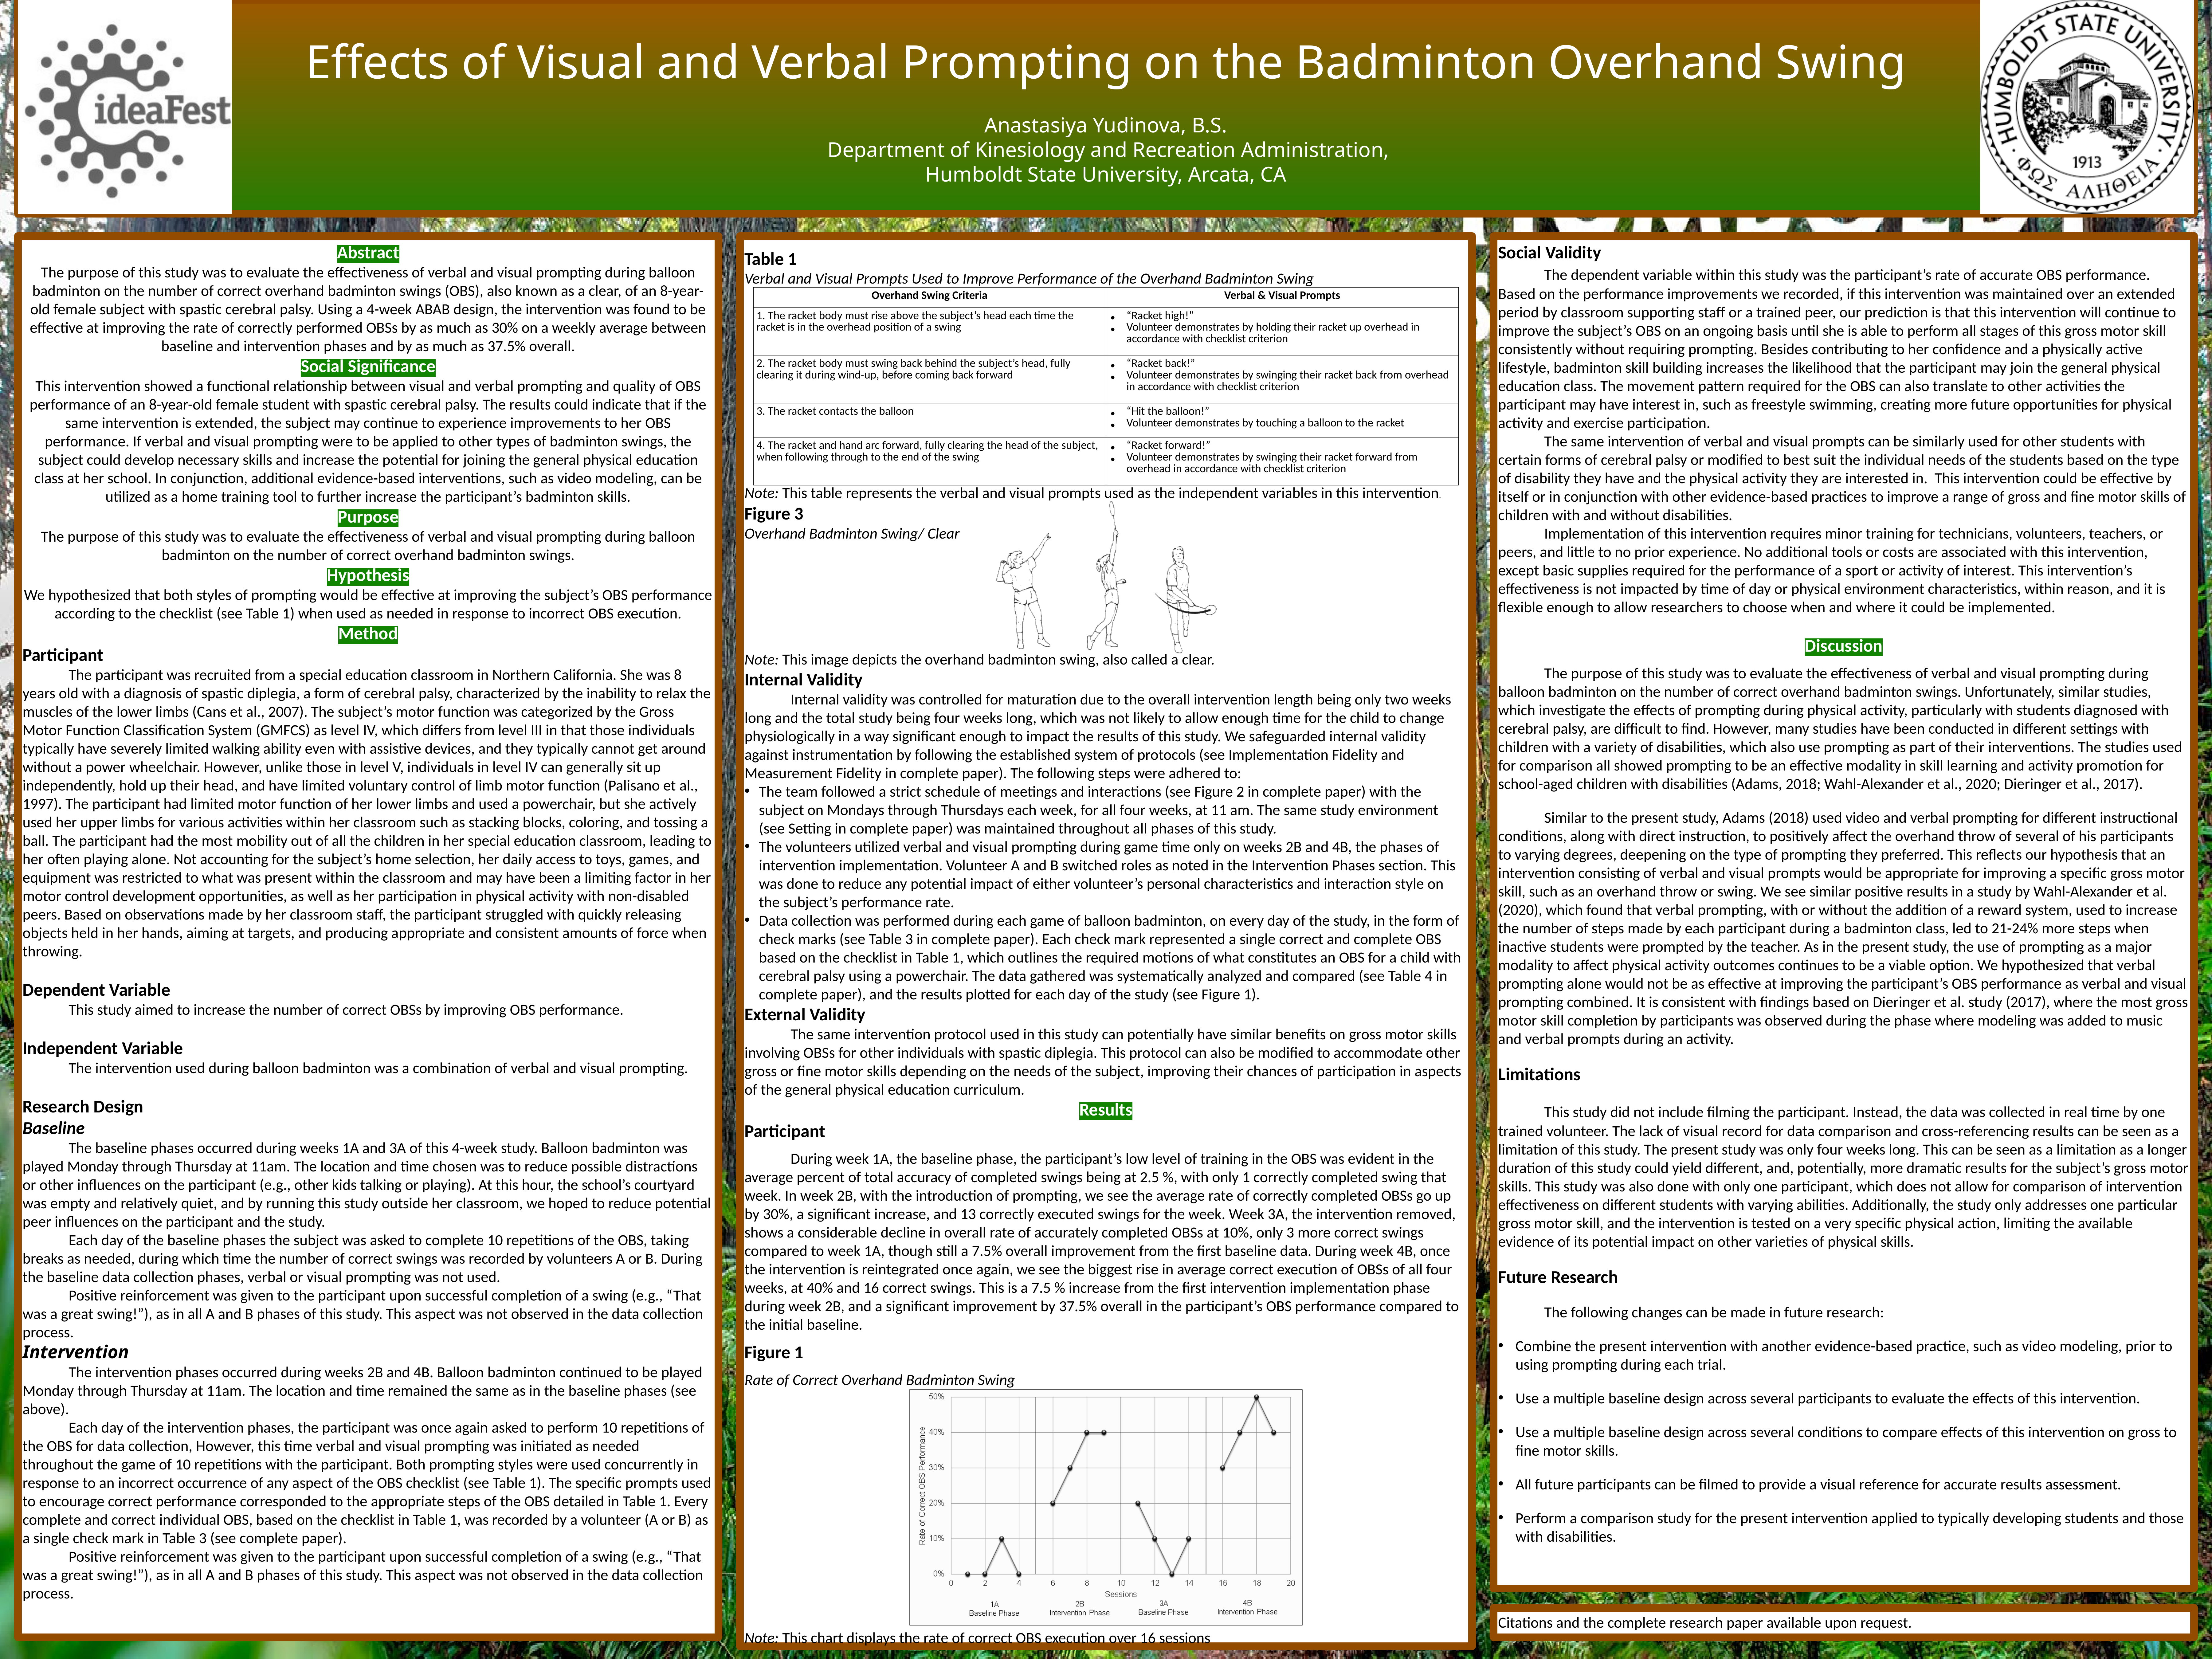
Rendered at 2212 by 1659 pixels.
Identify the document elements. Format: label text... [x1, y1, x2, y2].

picture [0, 0, 2212, 1659]
text_box [1516, 261, 1526, 294]
table_cell 1. The racket body must rise above the subject’s head each time the racket is in the overhead position of a swing [754, 308, 1106, 355]
table_cell 2. The racket body must swing back behind the subject’s head, fully clearing it during wind-up, before coming back forward [754, 355, 1106, 403]
text_box Social Validity The dependent variable within this study was the participant’s rate of accurate OBS performance. Based on the performance improvements we recorded, if this intervention was maintained over an extended period by classroom supporting staff or a trained peer, our prediction is that this intervention will continue to improve the subject’s OBS on an ongoing basis until she is able to perform all stages of this gross motor skill consistently without requiring prompting. Besides contributing to her confidence and a physically active lifestyle, badminton skill building increases the likelihood that the participant may join the general physical education class. The movement pattern required for the OBS can also translate to other activities the participant may have interest in, such as freestyle swimming, creating more future opportunities for physical activity and exercise participation. The same intervention of verbal and visual prompts can be similarly used for other students with certain forms of cerebral palsy or modified to best suit the individual needs of the students based on the type of disability they have and the physical activity they are interested in. This intervention could be effective by itself or in conjunction with other evidence-based practices to improve a range of gross and fine motor skills of children with and without disabilities. Implementation of this intervention requires minor training for technicians, volunteers, teachers, or peers, and little to no prior experience. No additional tools or costs are associated with this intervention, except basic supplies required for the performance of a sport or activity of interest. This intervention’s effectiveness is not impacted by time of day or physical environment characteristics, within reason, and it is flexible enough to allow researchers to choose when and where it could be implemented. Discussion The purpose of this study was to evaluate the effectiveness of verbal and visual prompting during balloon badminton on the number of correct overhand badminton swings. Unfortunately, similar studies, which investigate the effects of prompting during physical activity, particularly with students diagnosed with cerebral palsy, are difficult to find. However, many studies have been conducted in different settings with children with a variety of disabilities, which also use prompting as part of their interventions. The studies used for comparison all showed prompting to be an effective modality in skill learning and activity promotion for school-aged children with disabilities (Adams, 2018; Wahl-Alexander et al., 2020; Dieringer et al., 2017). Similar to the present study, Adams (2018) used video and verbal prompting for different instructional conditions, along with direct instruction, to positively affect the overhand throw of several of his participants to varying degrees, deepening on the type of prompting they preferred. This reflects our hypothesis that an intervention consisting of verbal and visual prompts would be appropriate for improving a specific gross motor skill, such as an overhand throw or swing. We see similar positive results in a study by Wahl-Alexander et al. (2020), which found that verbal prompting, with or without the addition of a reward system, used to increase the number of steps made by each participant during a badminton class, led to 21-24% more steps when inactive students were prompted by the teacher. As in the present study, the use of prompting as a major modality to affect physical activity outcomes continues to be a viable option. We hypothesized that verbal prompting alone would not be as effective at improving the participant’s OBS performance as verbal and visual prompting combined. It is consistent with findings based on Dieringer et al. study (2017), where the most gross motor skill completion by participants was observed during the phase where modeling was added to music and verbal prompts during an activity. Limitations This study did not include filming the participant. Instead, the data was collected in real time by one trained volunteer. The lack of visual record for data comparison and cross-referencing results can be seen as a limitation of this study. The present study was only four weeks long. This can be seen as a limitation as a longer duration of this study could yield different, and, potentially, more dramatic results for the subject’s gross motor skills. This study was also done with only one participant, which does not allow for comparison of intervention effectiveness on different students with varying abilities. Additionally, the study only addresses one particular gross motor skill, and the intervention is tested on a very specific physical action, limiting the available evidence of its potential impact on other varieties of physical skills. Future Research The following changes can be made in future research: Combine the present intervention with another evidence-based practice, such as video modeling, prior to using prompting during each trial. Use a multiple baseline design across several participants to evaluate the effects of this intervention. Use a multiple baseline design across several conditions to compare effects of this intervention on gross to fine motor skills. All future participants can be filmed to provide a visual reference for accurate results assessment. Perform a comparison study for the present intervention applied to typically developing students and those with disabilities. [1493, 236, 2194, 1589]
text_box Abstract The purpose of this study was to evaluate the effectiveness of verbal and visual prompting during balloon badminton on the number of correct overhand badminton swings (OBS), also known as a clear, of an 8-year-old female subject with spastic cerebral palsy. Using a 4-week ABAB design, the intervention was found to be effective at improving the rate of correctly performed OBSs by as much as 30% on a weekly average between baseline and intervention phases and by as much as 37.5% overall. Social Significance This intervention showed a functional relationship between visual and verbal prompting and quality of OBS performance of an 8-year-old female student with spastic cerebral palsy. The results could indicate that if the same intervention is extended, the subject may continue to experience improvements to her OBS performance. If verbal and visual prompting were to be applied to other types of badminton swings, the subject could develop necessary skills and increase the potential for joining the general physical education class at her school. In conjunction, additional evidence-based interventions, such as video modeling, can be utilized as a home training tool to further increase the participant’s badminton skills. Purpose The purpose of this study was to evaluate the effectiveness of verbal and visual prompting during balloon badminton on the number of correct overhand badminton swings. Hypothesis We hypothesized that both styles of prompting would be effective at improving the subject’s OBS performance according to the checklist (see Table 1) when used as needed in response to incorrect OBS execution. Method Participant The participant was recruited from a special education classroom in Northern California. She was 8 years old with a diagnosis of spastic diplegia, a form of cerebral palsy, characterized by the inability to relax the muscles of the lower limbs (Cans et al., 2007). The subject’s motor function was categorized by the Gross Motor Function Classification System (GMFCS) as level IV, which differs from level III in that those individuals typically have severely limited walking ability even with assistive devices, and they typically cannot get around without a power wheelchair. However, unlike those in level V, individuals in level IV can generally sit up independently, hold up their head, and have limited voluntary control of limb motor function (Palisano et al., 1997). The participant had limited motor function of her lower limbs and used a powerchair, but she actively used her upper limbs for various activities within her classroom such as stacking blocks, coloring, and tossing a ball. The participant had the most mobility out of all the children in her special education classroom, leading to her often playing alone. Not accounting for the subject’s home selection, her daily access to toys, games, and equipment was restricted to what was present within the classroom and may have been a limiting factor in her motor control development opportunities, as well as her participation in physical activity with non-disabled peers. Based on observations made by her classroom staff, the participant struggled with quickly releasing objects held in her hands, aiming at targets, and producing appropriate and consistent amounts of force when throwing. Dependent Variable This study aimed to increase the number of correct OBSs by improving OBS performance. Independent Variable The intervention used during balloon badminton was a combination of verbal and visual prompting. Research Design Baseline The baseline phases occurred during weeks 1A and 3A of this 4-week study. Balloon badminton was played Monday through Thursday at 11am. The location and time chosen was to reduce possible distractions or other influences on the participant (e.g., other kids talking or playing). At this hour, the school’s courtyard was empty and relatively quiet, and by running this study outside her classroom, we hoped to reduce potential peer influences on the participant and the study. Each day of the baseline phases the subject was asked to complete 10 repetitions of the OBS, taking breaks as needed, during which time the number of correct swings was recorded by volunteers A or B. During the baseline data collection phases, verbal or visual prompting was not used. Positive reinforcement was given to the participant upon successful completion of a swing (e.g., “That was a great swing!”), as in all A and B phases of this study. This aspect was not observed in the data collection process. Intervention The intervention phases occurred during weeks 2B and 4B. Balloon badminton continued to be played Monday through Thursday at 11am. The location and time remained the same as in the baseline phases (see above). Each day of the intervention phases, the participant was once again asked to perform 10 repetitions of the OBS for data collection, However, this time verbal and visual prompting was initiated as needed throughout the game of 10 repetitions with the participant. Both prompting styles were used concurrently in response to an incorrect occurrence of any aspect of the OBS checklist (see Table 1). The specific prompts used to encourage correct performance corresponded to the appropriate steps of the OBS detailed in Table 1. Every complete and correct individual OBS, based on the checklist in Table 1, was recorded by a volunteer (A or B) as a single check mark in Table 3 (see complete paper). Positive reinforcement was given to the participant upon successful completion of a swing (e.g., “That was a great swing!”), as in all A and B phases of this study. This aspect was not observed in the data collection process. [18, 236, 719, 1637]
text_box Note: This table represents the verbal and visual prompts used as the independent variables in this intervention. Figure 3 Overhand Badminton Swing/ Clear Note: This image depicts the overhand badminton swing, also called a clear. Internal Validity Internal validity was controlled for maturation due to the overall intervention length being only two weeks long and the total study being four weeks long, which was not likely to allow enough time for the child to change physiologically in a way significant enough to impact the results of this study. We safeguarded internal validity against instrumentation by following the established system of protocols (see Implementation Fidelity and Measurement Fidelity in complete paper). The following steps were adhered to: The team followed a strict schedule of meetings and interactions (see Figure 2 in complete paper) with the subject on Mondays through Thursdays each week, for all four weeks, at 11 am. The same study environment (see Setting in complete paper) was maintained throughout all phases of this study. The volunteers utilized verbal and visual prompting during game time only on weeks 2B and 4B, the phases of intervention implementation. Volunteer A and B switched roles as noted in the Intervention Phases section. This was done to reduce any potential impact of either volunteer’s personal characteristics and interaction style on the subject’s performance rate. Data collection was performed during each game of balloon badminton, on every day of the study, in the form of check marks (see Table 3 in complete paper). Each check mark represented a single correct and complete OBS based on the checklist in Table 1, which outlines the required motions of what constitutes an OBS for a child with cerebral palsy using a powerchair. The data gathered was systematically analyzed and compared (see Table 4 in complete paper), and the results plotted for each day of the study (see Figure 1). External Validity The same intervention protocol used in this study can potentially have similar benefits on gross motor skills involving OBSs for other individuals with spastic diplegia. This protocol can also be modified to accommodate other gross or fine motor skills depending on the needs of the subject, improving their chances of participation in aspects of the general physical education curriculum. Results Participant During week 1A, the baseline phase, the participant’s low level of training in the OBS was evident in the average percent of total accuracy of completed swings being at 2.5 %, with only 1 correctly completed swing that week. In week 2B, with the introduction of prompting, we see the average rate of correctly completed OBSs go up by 30%, a significant increase, and 13 correctly executed swings for the week. Week 3A, the intervention removed, shows a considerable decline in overall rate of accurately completed OBSs at 10%, only 3 more correct swings compared to week 1A, though still a 7.5% overall improvement from the first baseline data. During week 4B, once the intervention is reintegrated once again, we see the biggest rise in average correct execution of OBSs of all four weeks, at 40% and 16 correct swings. This is a 7.5 % increase from the first intervention implementation phase during week 2B, and a significant improvement by 37.5% overall in the participant’s OBS performance compared to the initial baseline. Figure 1 Rate of Correct Overhand Badminton Swing Note: This chart displays the rate of correct OBS execution over 16 sessions [740, 236, 1472, 1646]
table_header Overhand Swing Criteria [754, 288, 1106, 307]
table_cell 4. The racket and hand arc forward, fully clearing the head of the subject, when following through to the end of the swing [754, 437, 1106, 485]
text_box Table 1 Verbal and Visual Prompts Used to Improve Performance of the Overhand Badminton Swing [740, 247, 1327, 287]
table_header Verbal & Visual Prompts [1106, 288, 1458, 307]
table_cell “Racket back!” Volunteer demonstrates by swinging their racket back from overhead in accordance with checklist criterion [1106, 355, 1458, 403]
table_cell “Hit the balloon!” Volunteer demonstrates by touching a balloon to the racket [1106, 403, 1458, 437]
table_cell 3. The racket contacts the balloon [754, 403, 1106, 437]
table_cell “Racket forward!” Volunteer demonstrates by swinging their racket forward from overhead in accordance with checklist criterion [1106, 437, 1458, 485]
text_box Effects of Visual and Verbal Prompting on the Badminton Overhand Swing Anastasiya Yudinova, B.S. Department of Kinesiology and Recreation Administration, Humboldt State University, Arcata, CA [233, 0, 1979, 214]
text_box Citations and the complete research paper available upon request. [1493, 1608, 2194, 1637]
table_cell “Racket high!” Volunteer demonstrates by holding their racket up overhead in accordance with checklist criterion [1106, 308, 1458, 355]
